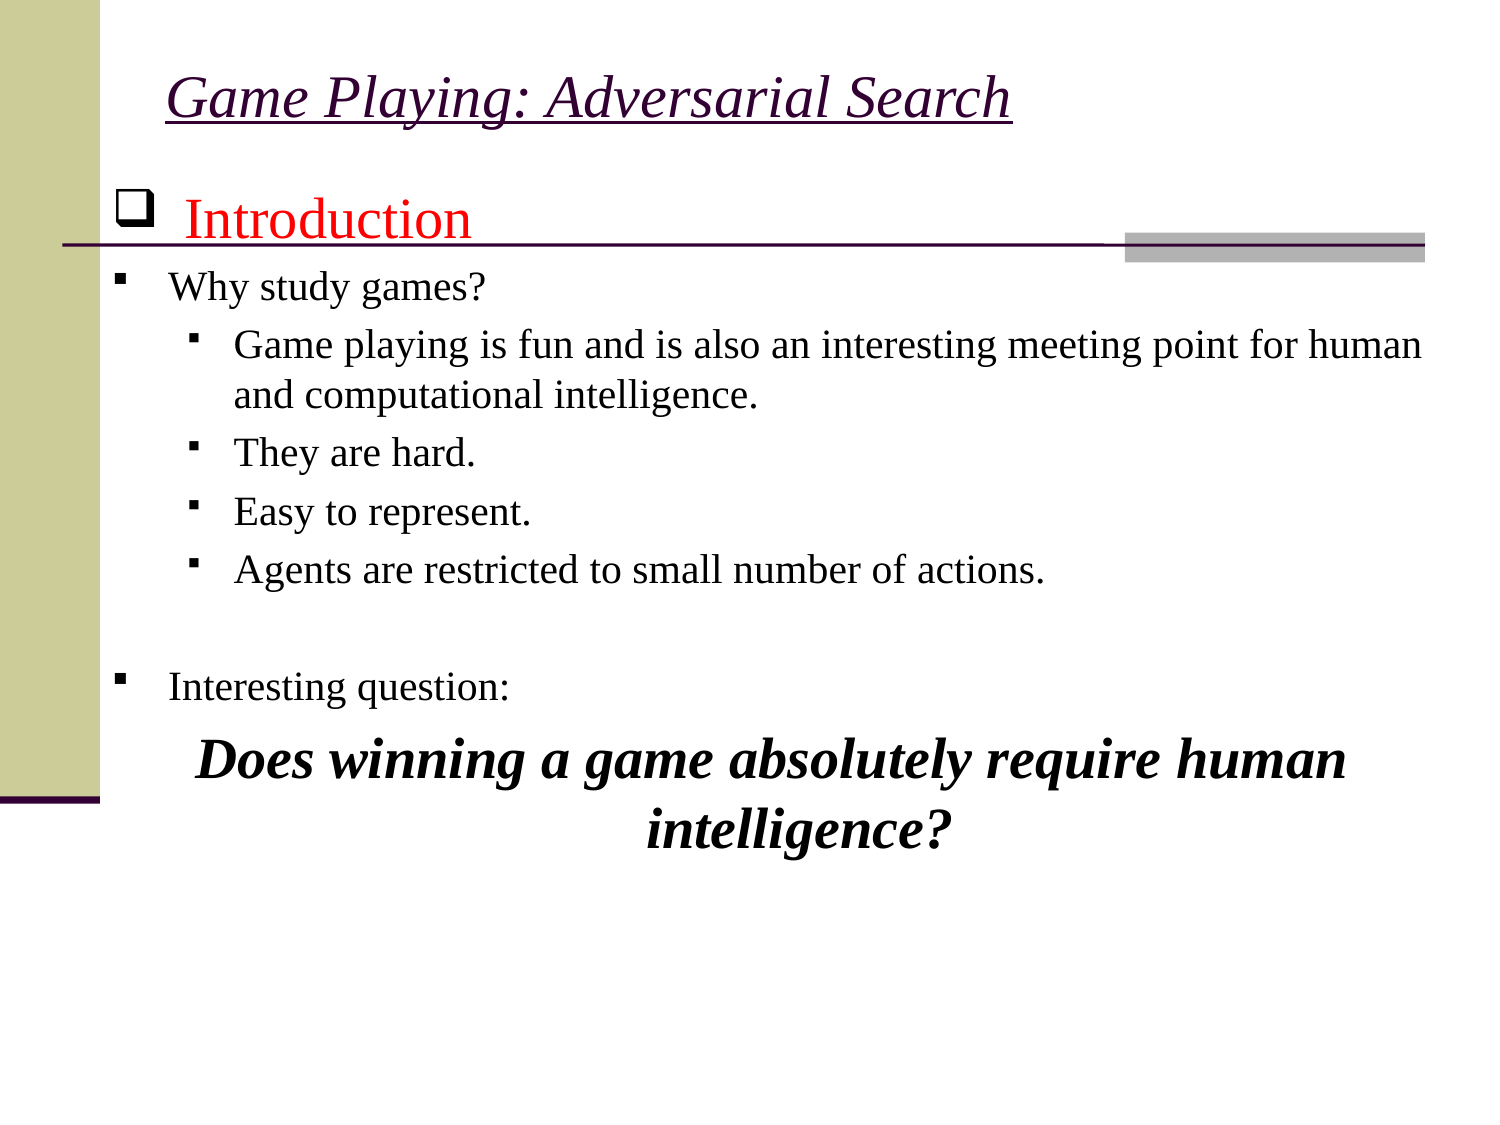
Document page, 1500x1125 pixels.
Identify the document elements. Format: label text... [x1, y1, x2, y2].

title Game Playing: Adversarial Search [149, 34, 1426, 152]
list Introduction Why study games? Game playing is fun and is also an interesting meeting point for human and computational intelligence. They are hard. Easy to represent. Agents are restricted to small number of actions. Interesting question: Does winning a game absolutely require human intelligence? [96, 172, 1448, 1006]
